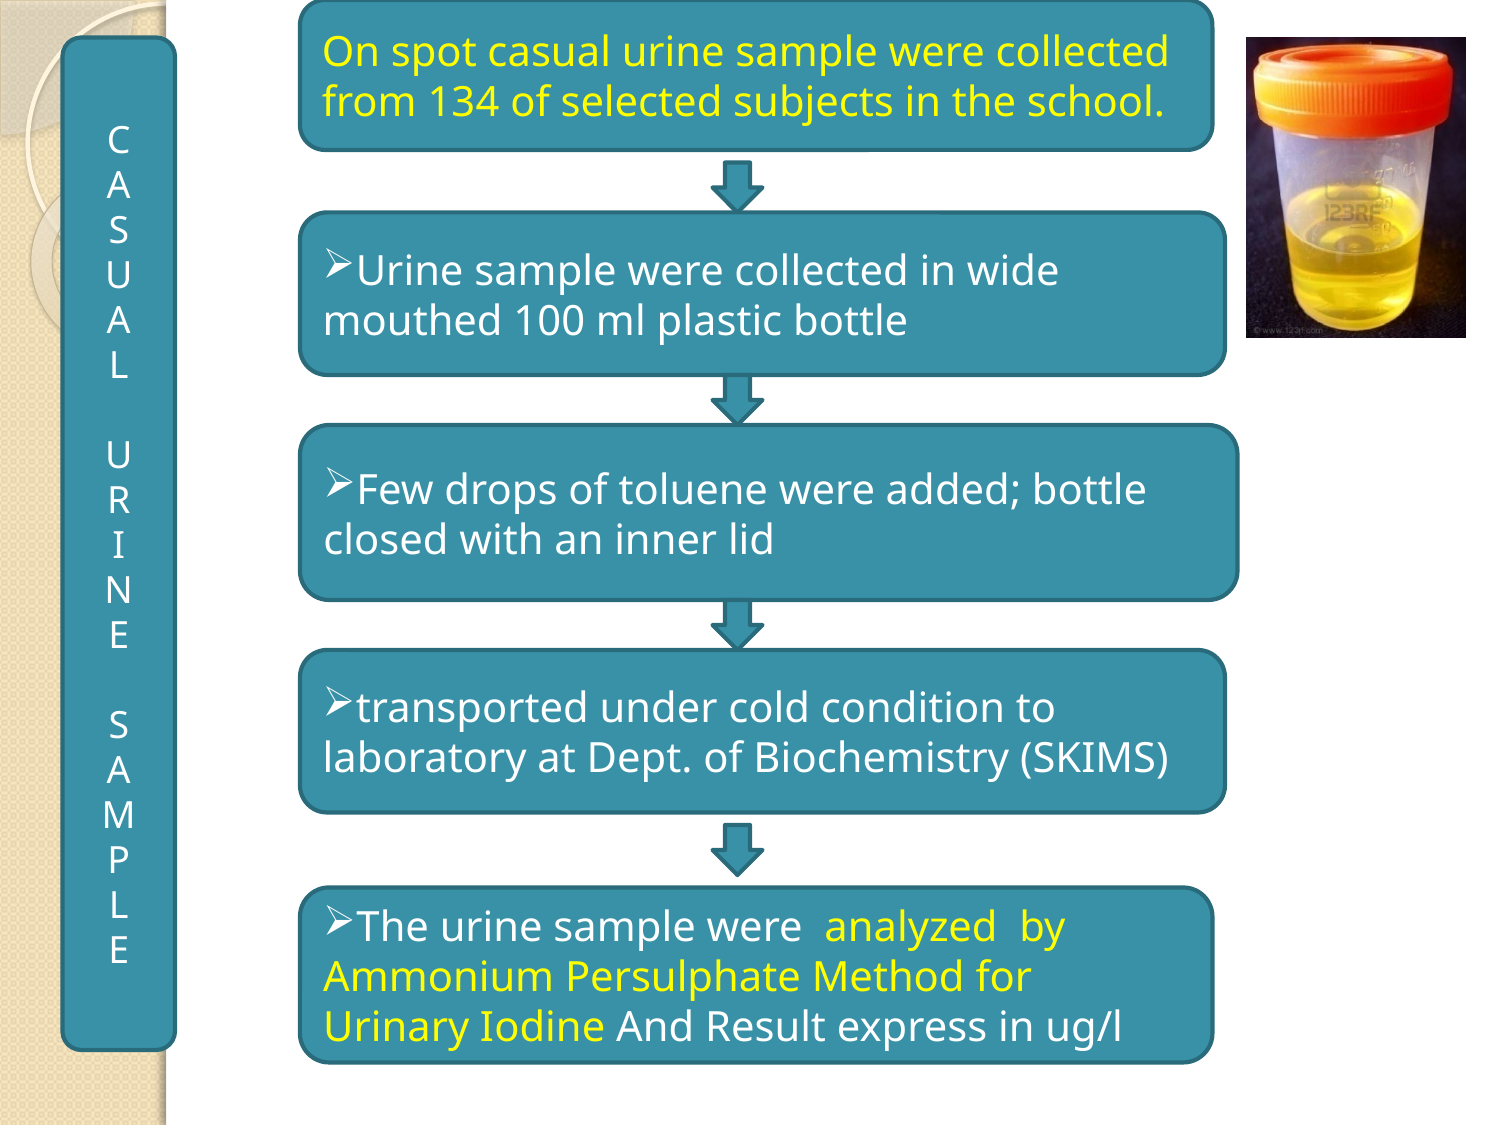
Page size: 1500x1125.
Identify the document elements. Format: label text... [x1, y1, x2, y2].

text_box The urine sample were analyzed by Ammonium Persulphate Method for Urinary Iodine And Result express in ug/l [297, 885, 1215, 1065]
picture [1246, 37, 1466, 338]
text_box transported under cold condition to laboratory at Dept. of Biochemistry (SKIMS) [297, 647, 1228, 815]
text_box Urine sample were collected in wide mouthed 100 ml plastic bottle [297, 210, 1228, 378]
text_box C A S U A L U R I N E S A M P L E [60, 35, 178, 1053]
text_box On spot casual urine sample were collected from 134 of selected subjects in the school. [297, 0, 1215, 153]
text_box [710, 372, 765, 422]
text_box Few drops of toluene were added; bottle closed with an inner lid [297, 422, 1240, 603]
text_box [710, 597, 765, 647]
text_box [710, 822, 765, 878]
text_box [710, 160, 765, 210]
